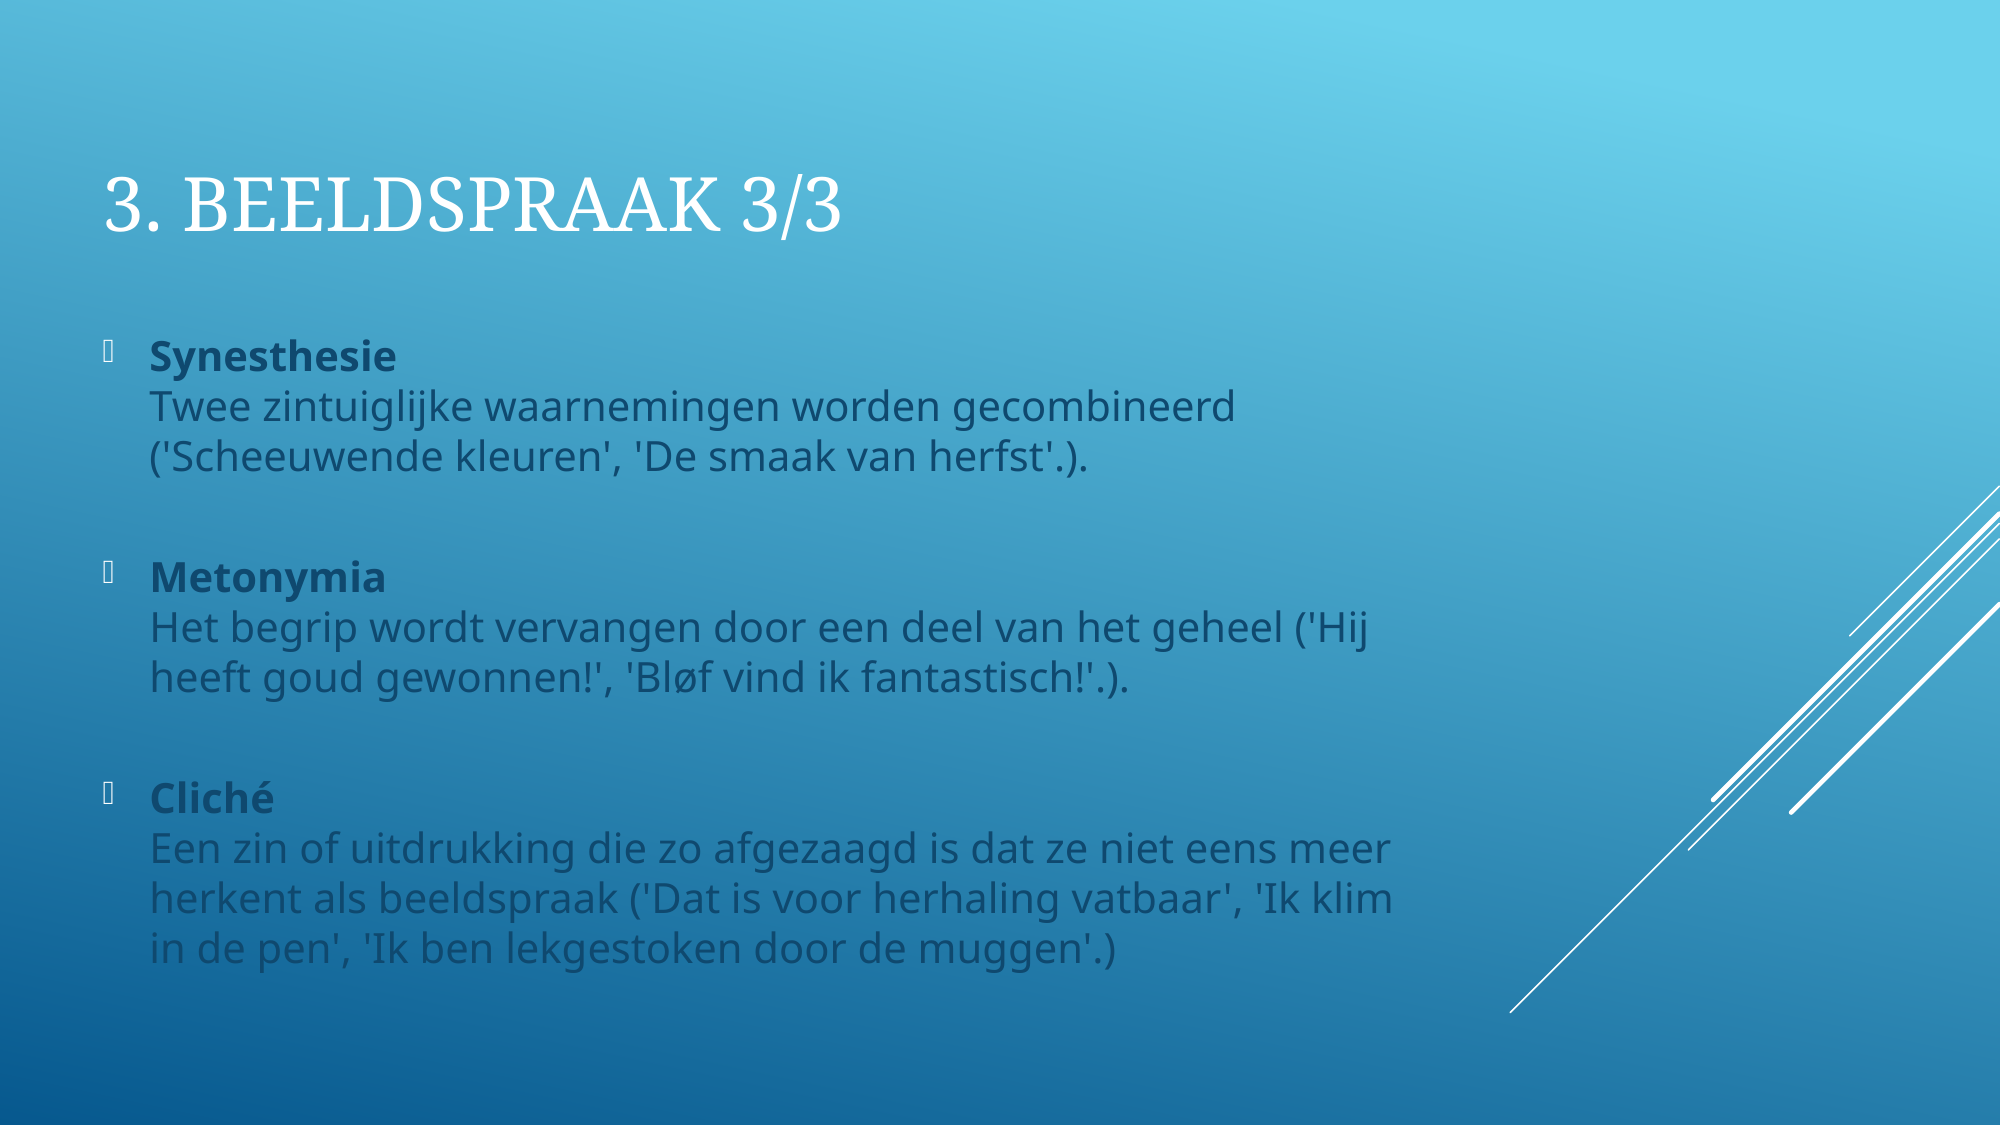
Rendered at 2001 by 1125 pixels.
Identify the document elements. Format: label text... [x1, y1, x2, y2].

list Synesthesie Twee zintuiglijke waarnemingen worden gecombineerd ('Scheeuwende kleuren', 'De smaak van herfst'.). Metonymia Het begrip wordt vervangen door een deel van het geheel ('Hij heeft goud gewonnen!', 'Bløf vind ik fantastisch!'.). Cliché Een zin of uitdrukking die zo afgezaagd is dat ze niet eens meer herkent als beeldspraak ('Dat is voor herhaling vatbaar', 'Ik klim in de pen', 'Ik ben lekgestoken door de muggen'.) [87, 295, 1438, 1006]
title 3. Beeldspraak 3/3 [87, 114, 1438, 290]
